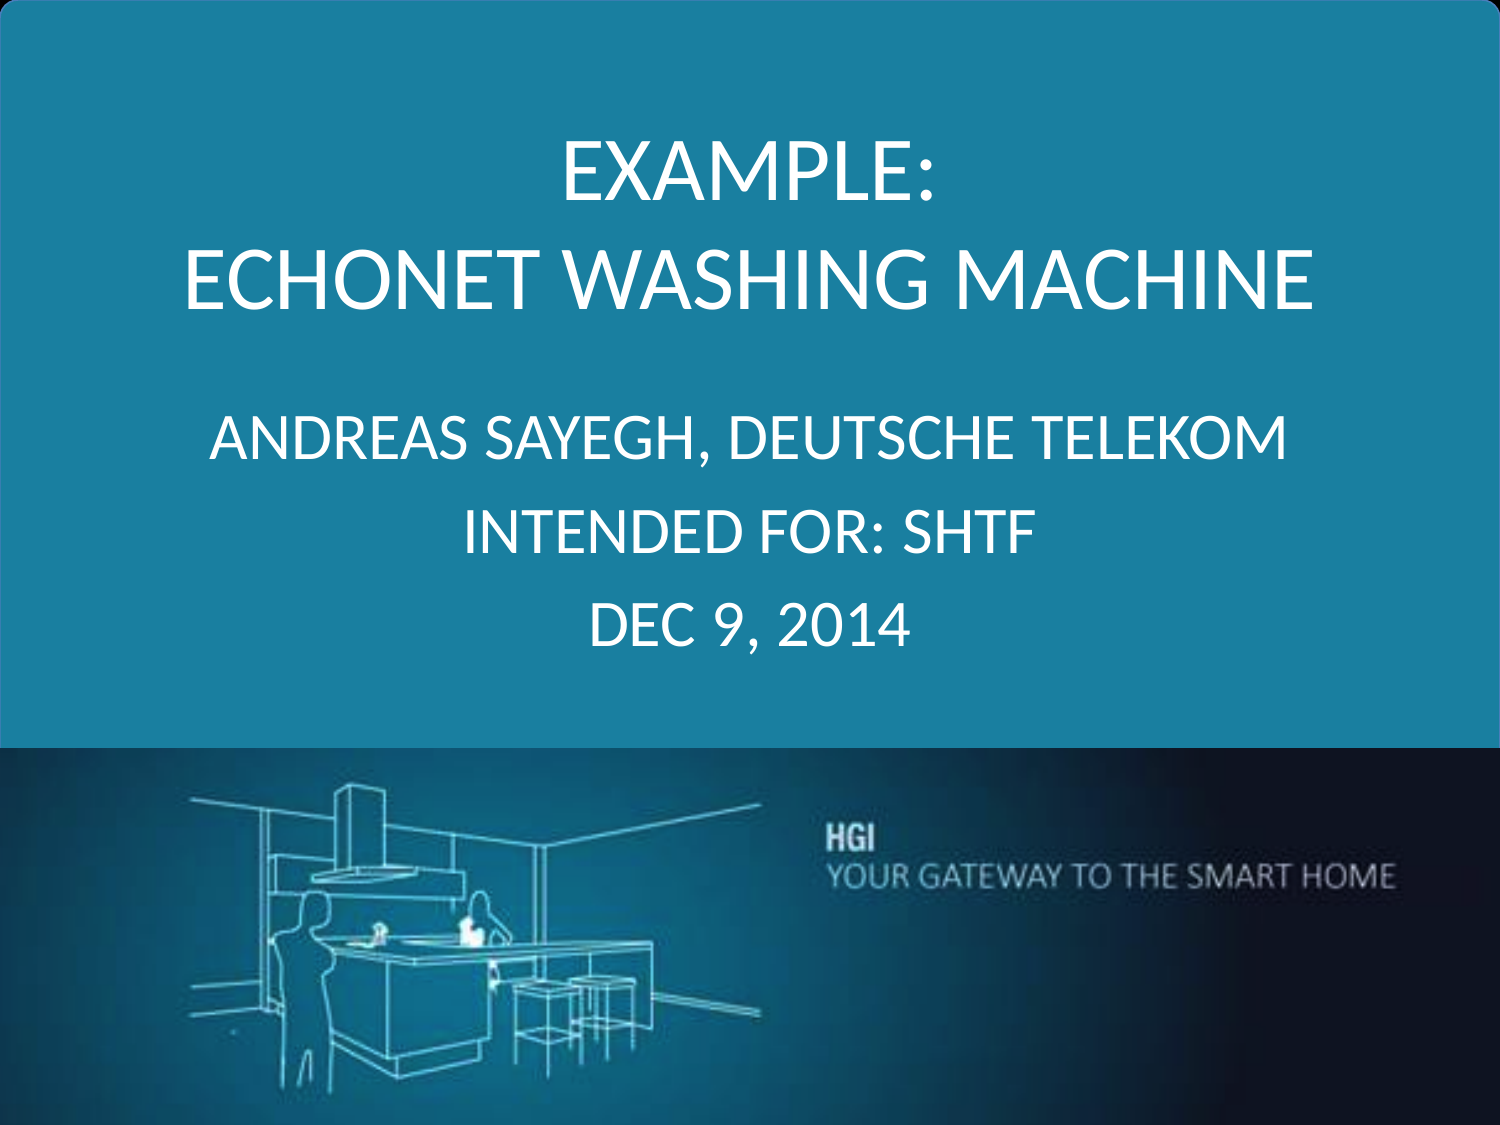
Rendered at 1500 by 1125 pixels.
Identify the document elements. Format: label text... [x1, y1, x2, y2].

title Example: Echonet Washing Machine [112, 97, 1388, 339]
picture [0, 748, 1500, 1125]
subtitle Andreas Sayegh, Deutsche Telekom Intended for: SHTF Dec 9, 2014 [0, 385, 1500, 674]
